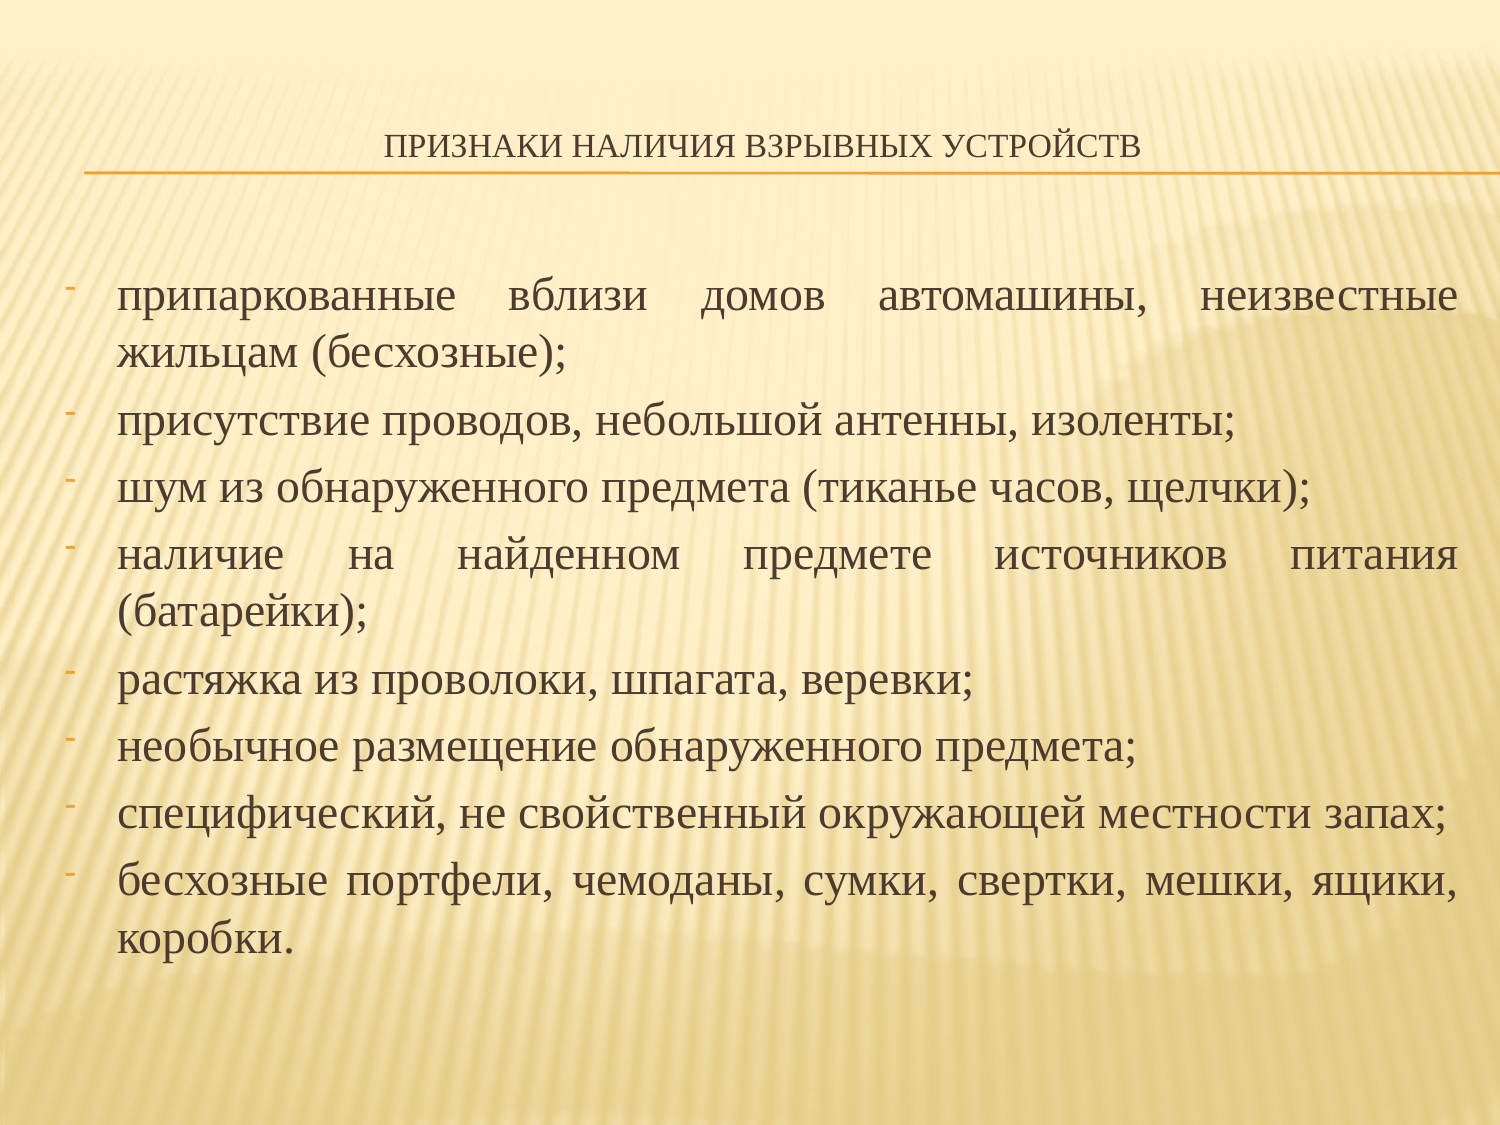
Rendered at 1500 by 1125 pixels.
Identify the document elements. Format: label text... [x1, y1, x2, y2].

list припаркованные вблизи домов автомашины, неизвестные жильцам (бесхозные); присутствие проводов, небольшой антенны, изоленты; шум из обнаруженного предмета (тиканье часов, щелчки); наличие на найденном предмете источников питания (батарейки); растяжка из проволоки, шпагата, веревки; необычное размещение обнаруженного предмета; специфический, не свойственный окружающей местности запах; бесхозные портфели, чемоданы, сумки, свертки, мешки, ящики, коробки. [50, 254, 1475, 998]
title ПРИЗНАКИ НАЛИЧИЯ ВЗРЫВНЫХ УСТРОЙСТВ [50, 75, 1475, 213]
